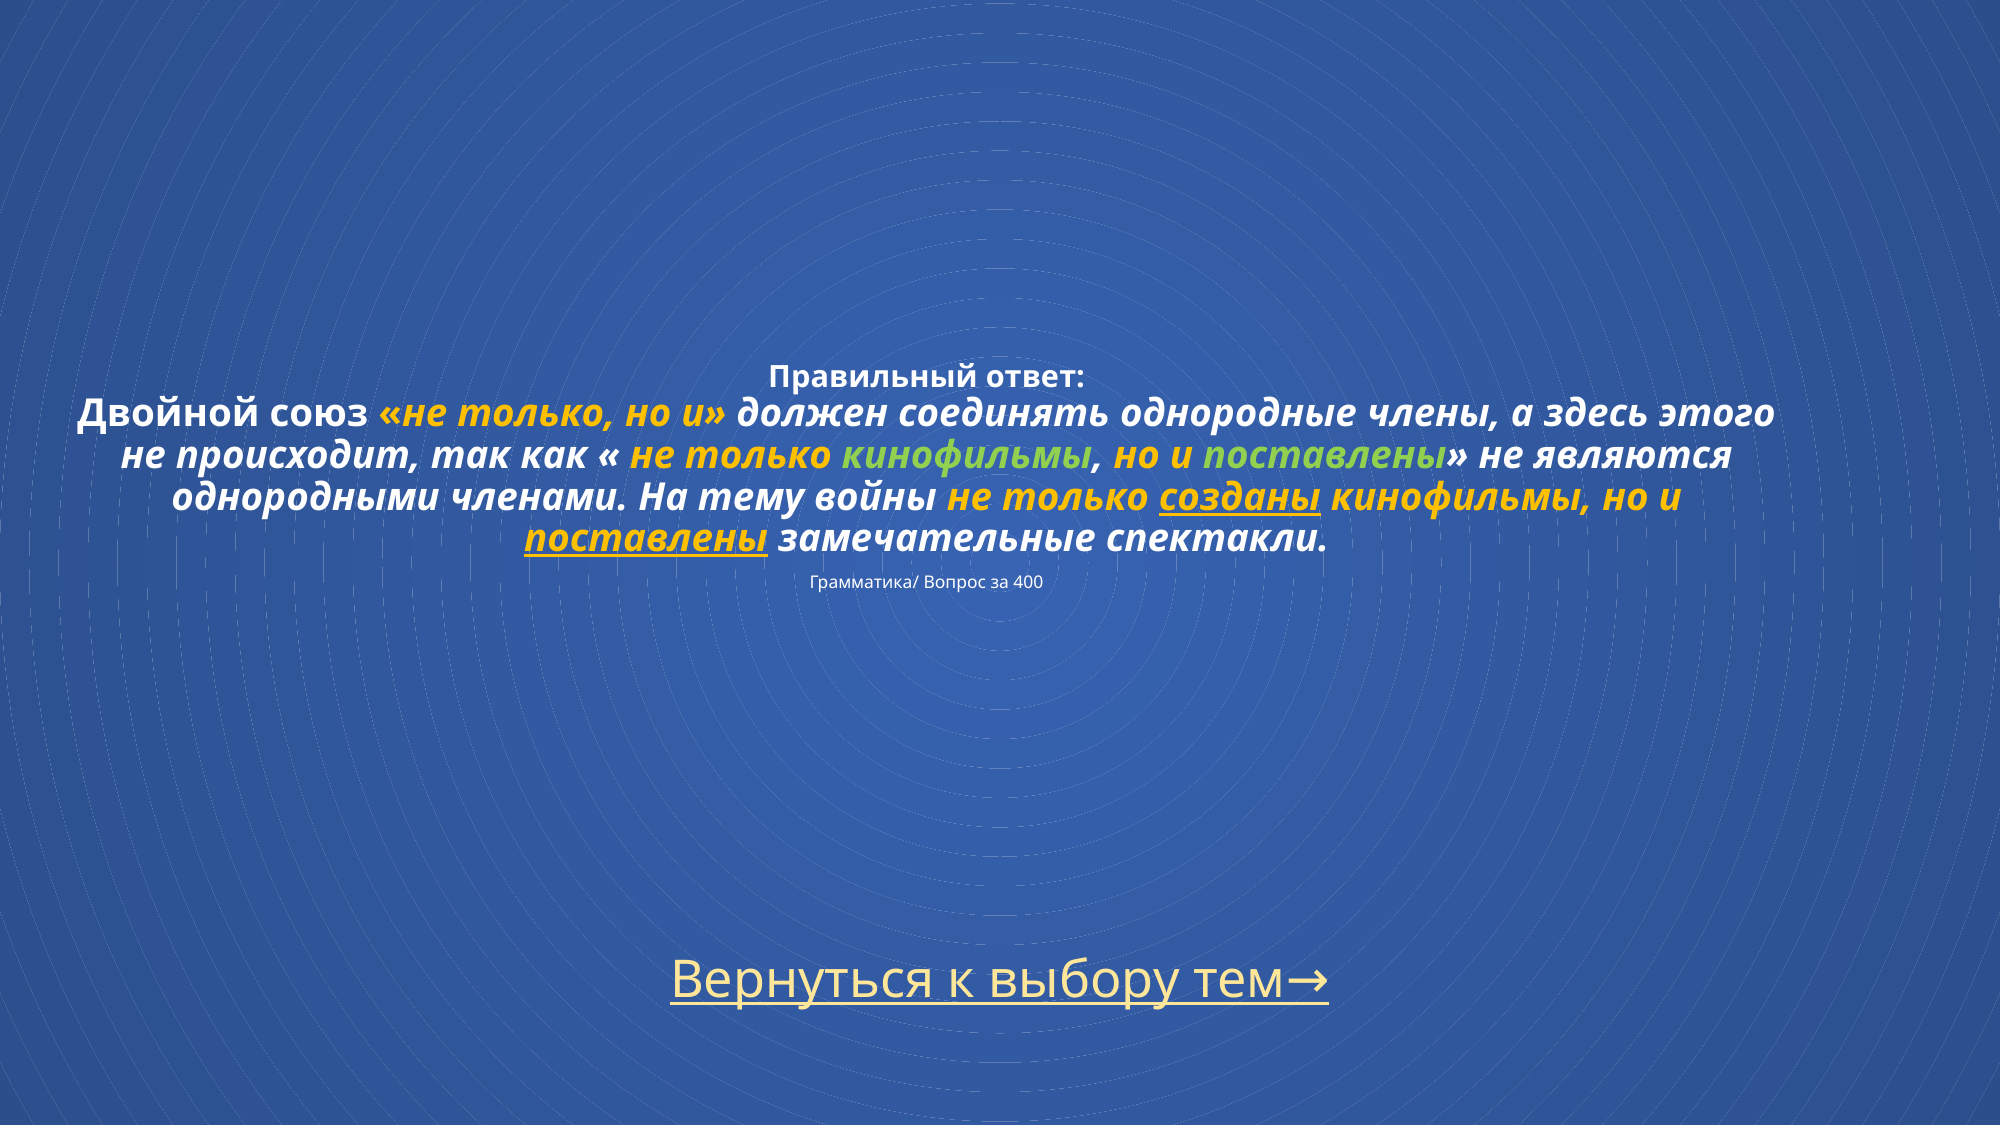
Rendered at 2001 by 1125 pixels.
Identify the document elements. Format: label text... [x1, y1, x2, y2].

title Правильный ответ: Двойной союз «не только, но и» должен соединять однородные члены, а здесь этого не происходит, так как « не только кинофильмы, но и поставлены» не являются однородными членами. На тему войны не только созданы кинофильмы, но и поставлены замечательные спектакли. Грамматика/ Вопрос за 400 [44, 352, 1810, 601]
text_box Вернуться к выбору тем→ [655, 938, 1345, 1016]
